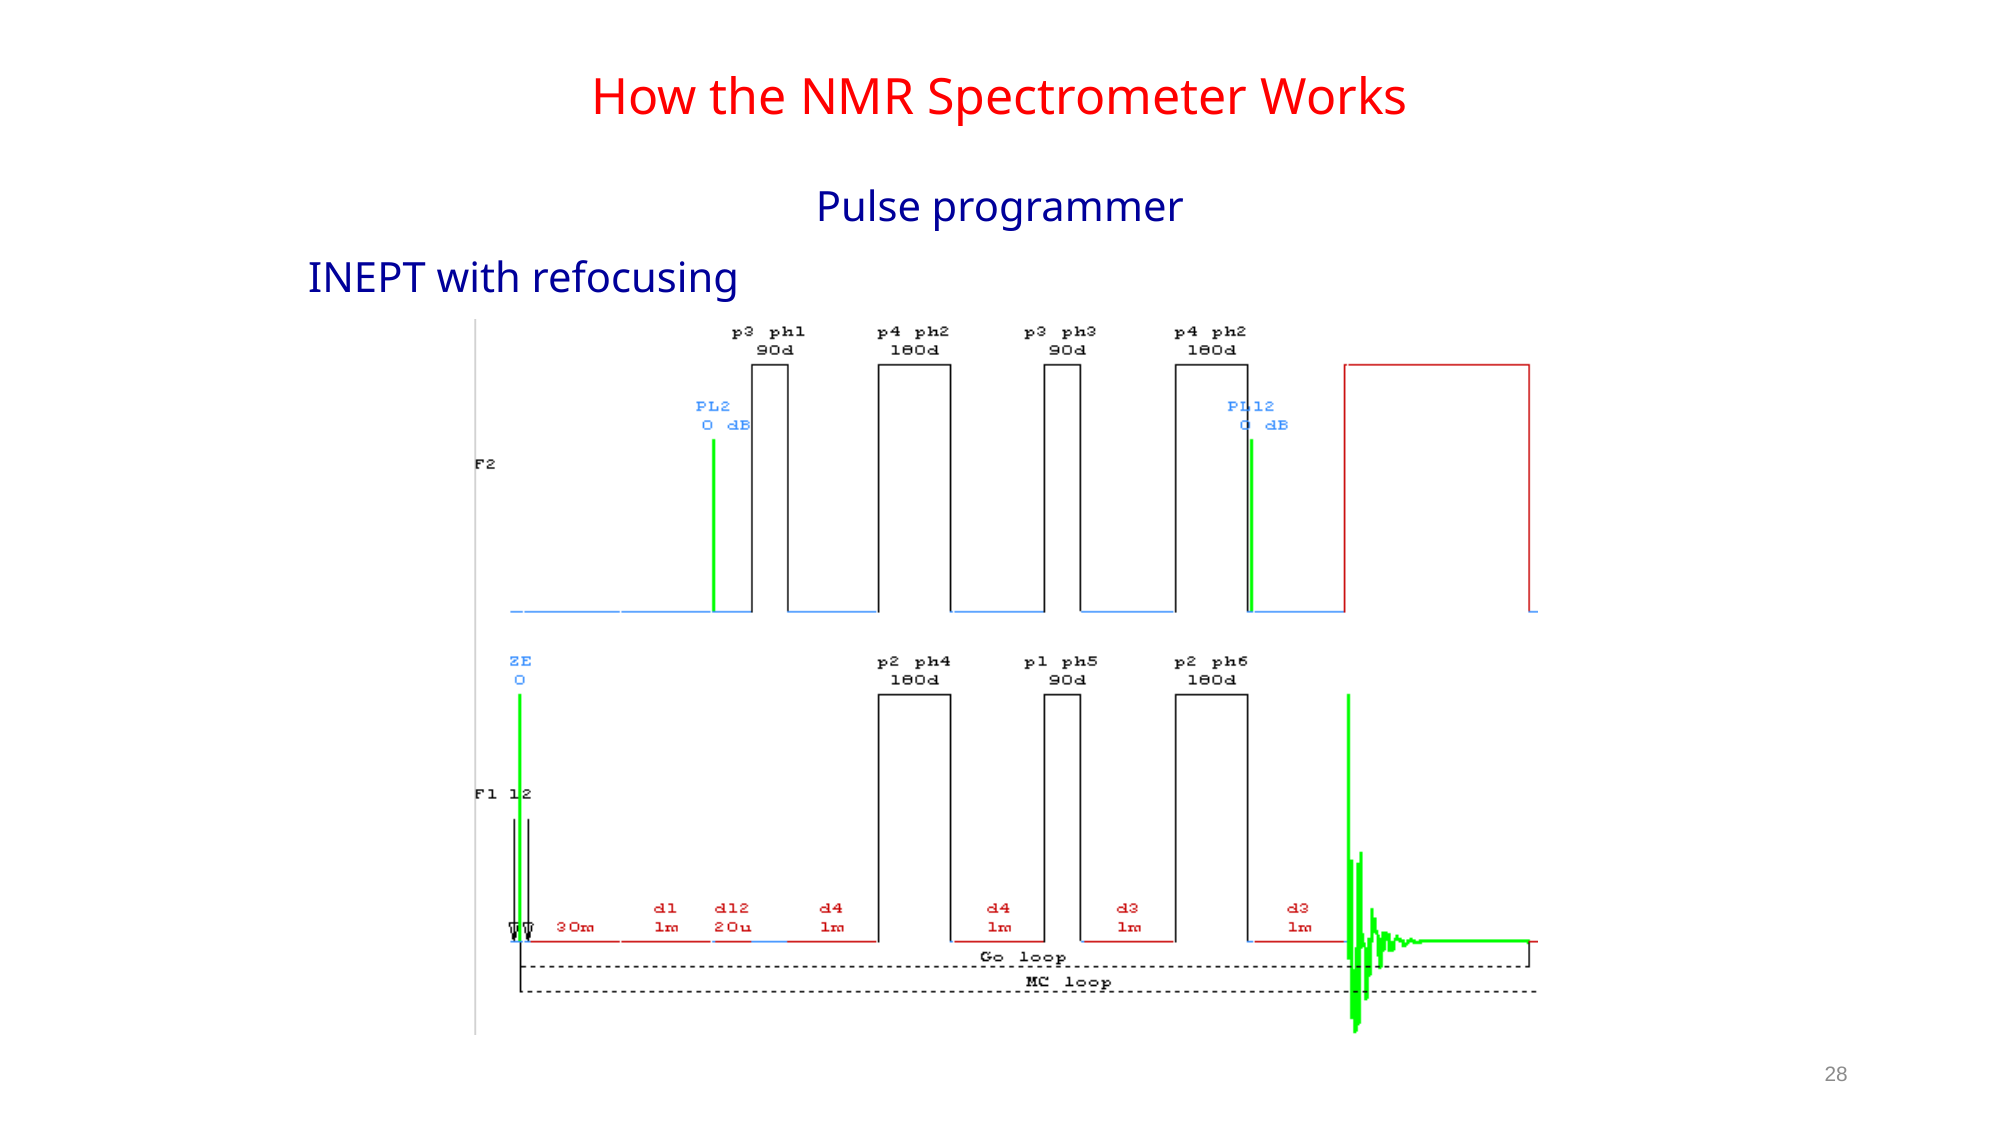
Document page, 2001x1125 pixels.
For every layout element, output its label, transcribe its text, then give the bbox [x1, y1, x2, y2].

text_box INEPT with refocusing [293, 243, 754, 309]
text_box How the NMR Spectrometer Works [324, 45, 1675, 144]
slide_number 28 [1412, 1042, 1863, 1103]
text_box Pulse programmer [801, 172, 1199, 238]
picture [470, 319, 1538, 1035]
